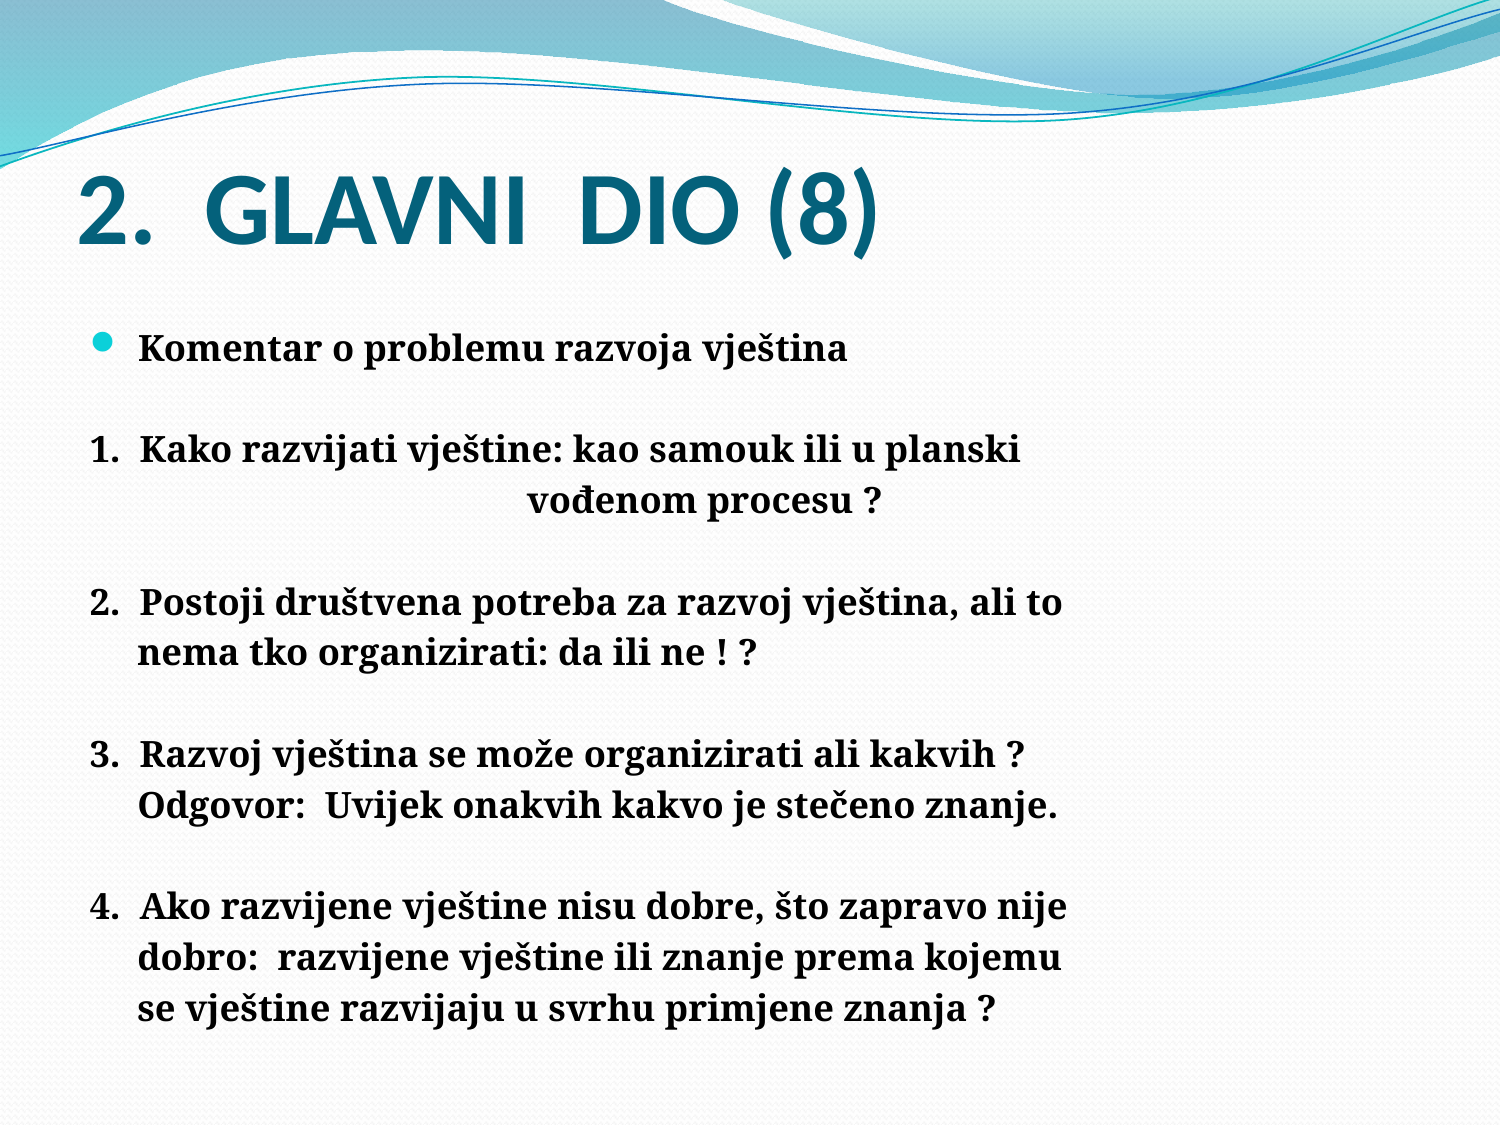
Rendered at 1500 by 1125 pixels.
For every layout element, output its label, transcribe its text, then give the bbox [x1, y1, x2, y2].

title 2. GLAVNI DIO (8) [76, 78, 1427, 266]
list Komentar o problemu razvoja vještina 1. Kako razvijati vještine: kao samouk ili u planski vođenom procesu ? 2. Postoji društvena potreba za razvoj vještina, ali to nema tko organizirati: da ili ne ! ? 3. Razvoj vještina se može organizirati ali kakvih ? Odgovor: Uvijek onakvih kakvo je stečeno znanje. 4. Ako razvijene vještine nisu dobre, što zapravo nije dobro: razvijene vještine ili znanje prema kojemu se vještine razvijaju u svrhu primjene znanja ? [75, 317, 1425, 1038]
